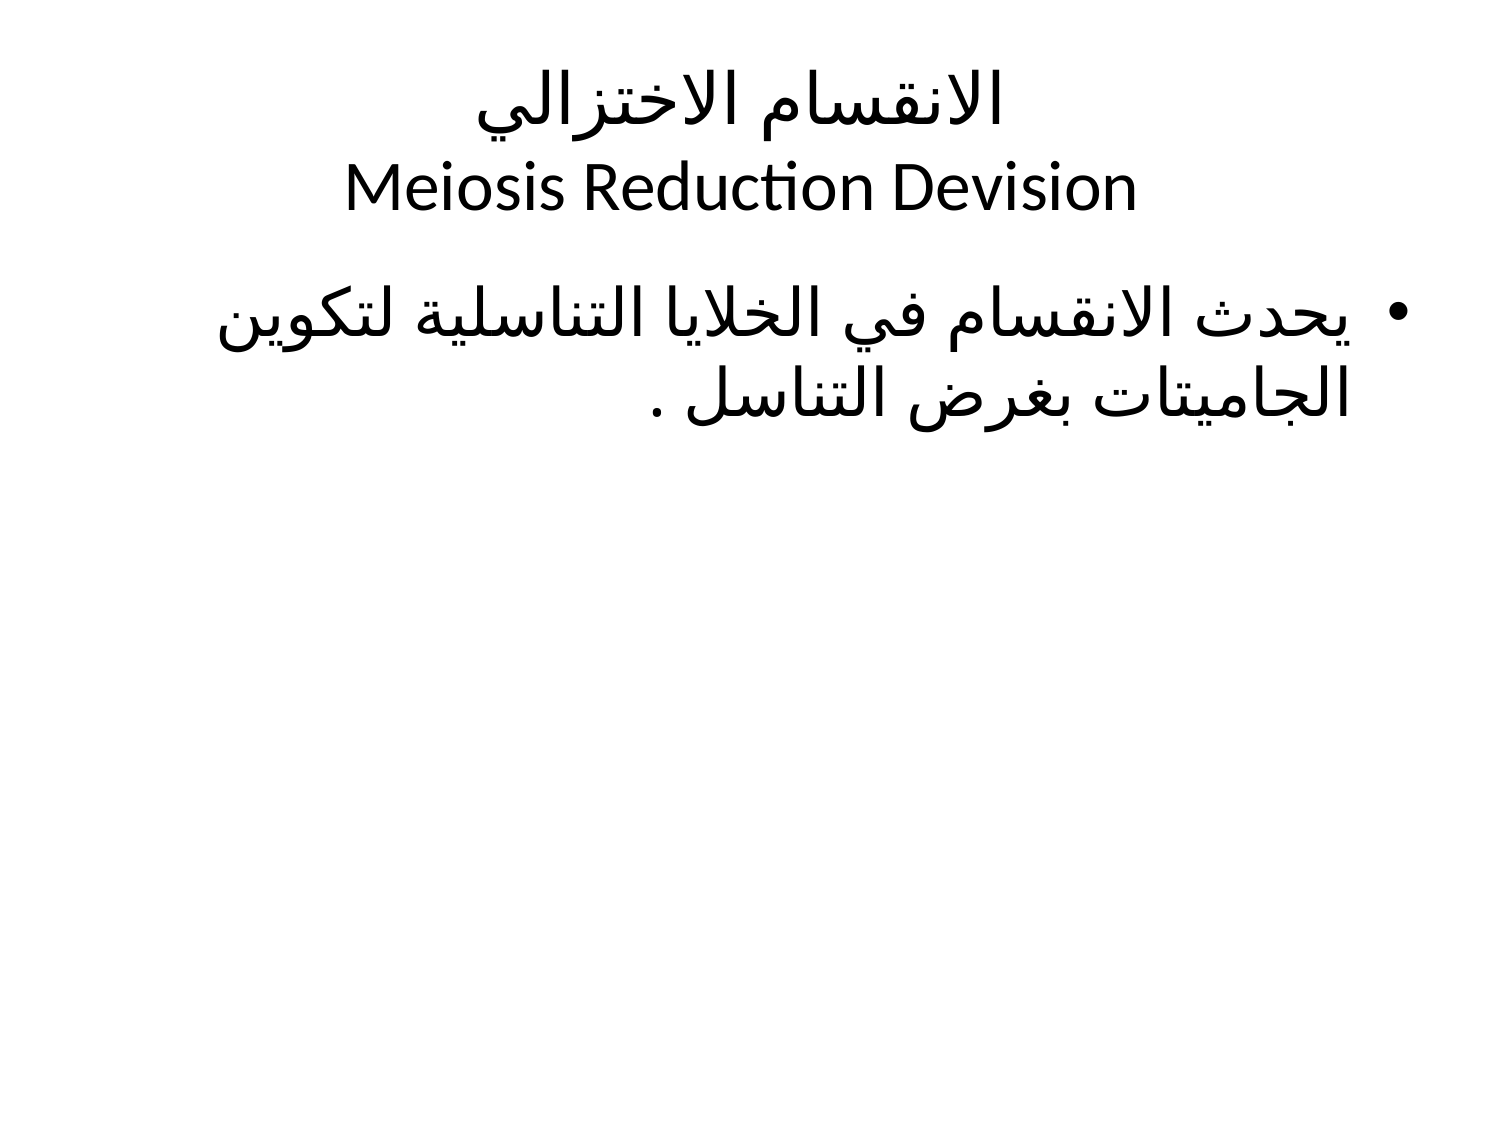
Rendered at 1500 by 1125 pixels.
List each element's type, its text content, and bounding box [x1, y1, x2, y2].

title الانقسام الاختزالي Meiosis Reduction Devision [75, 45, 1425, 233]
list يحدث الانقسام في الخلايا التناسلية لتكوين الجاميتات بغرض التناسل . [75, 262, 1425, 1005]
